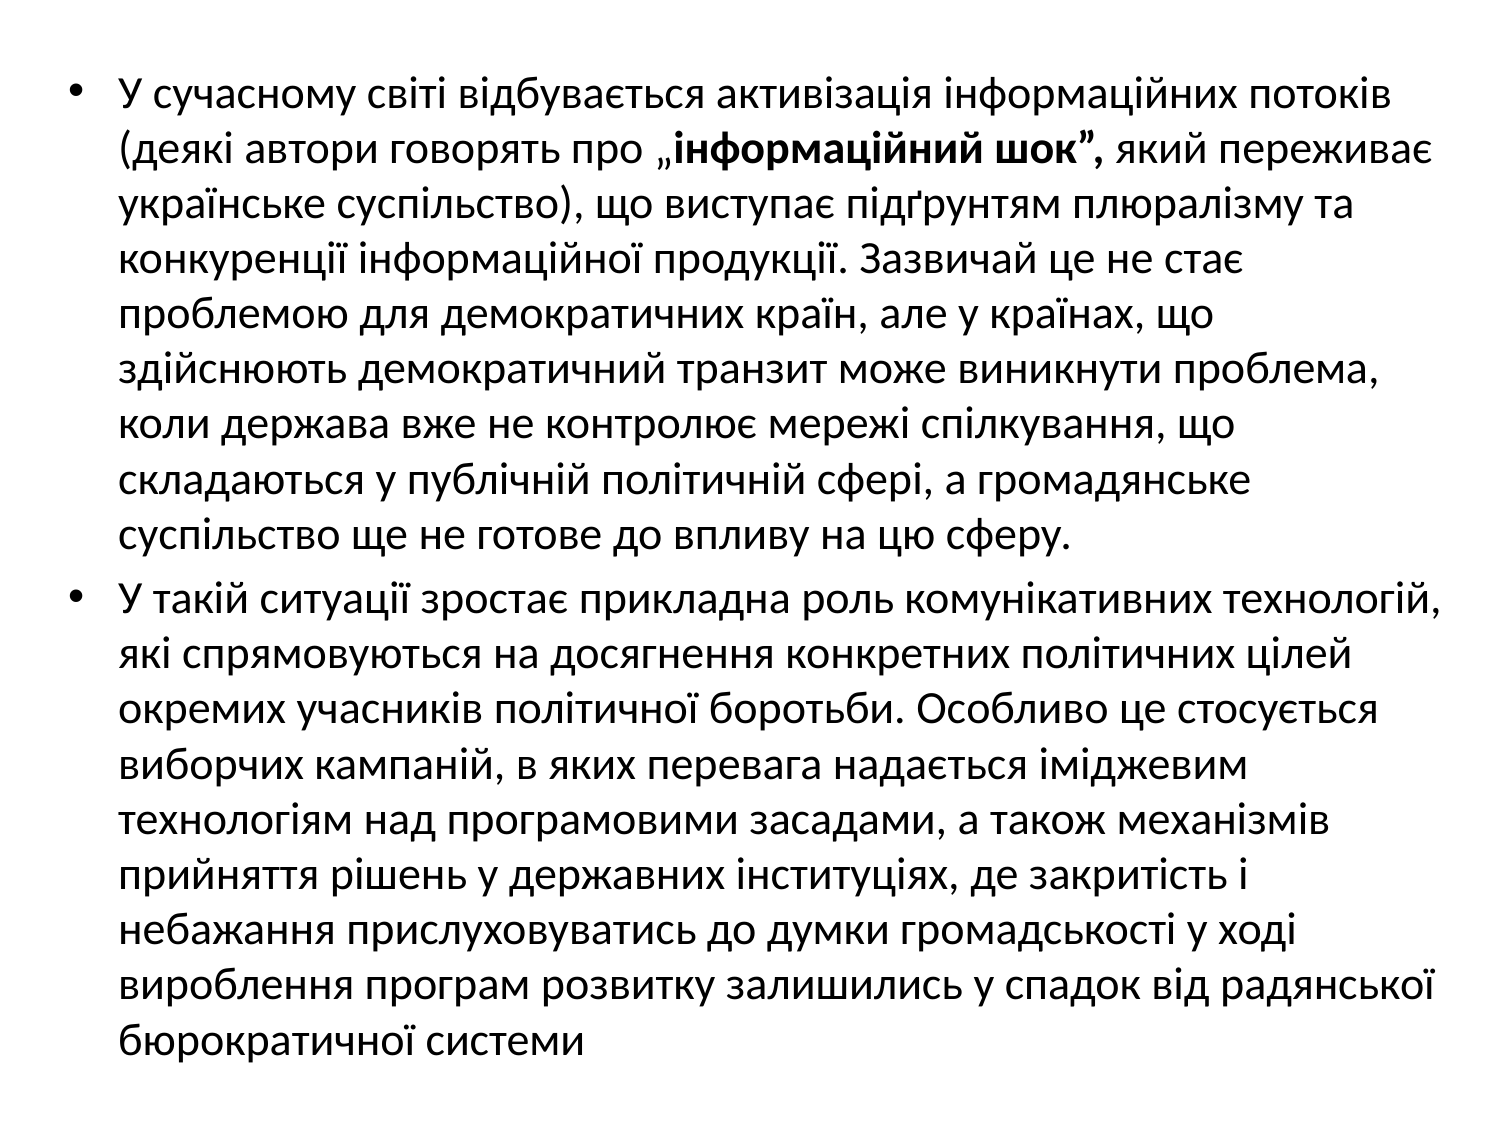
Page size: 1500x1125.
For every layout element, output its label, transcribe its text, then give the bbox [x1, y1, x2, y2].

list У сучасному світі відбувається активізація інформаційних потоків (деякі автори говорять про „інформаційний шок”, який переживає українське суспільство), що виступає підґрунтям плюралізму та конкуренції інформаційної продукції. Зазвичай це не стає проблемою для демократичних країн, але у країнах, що здійснюють демократичний транзит може виникнути проблема, коли держава вже не контролює мережі спілкування, що складаються у публічній політичній сфері, а громадянське суспільство ще не готове до впливу на цю сферу. У такій ситуації зростає прикладна роль комунікативних технологій, які спрямовуються на досягнення конкретних політичних цілей окремих учасників політичної боротьби. Особливо це стосується виборчих кампаній, в яких перевага надається іміджевим технологіям над програмовими засадами, а також механізмів прийняття рішень у державних інституціях, де закритість і небажання прислуховуватись до думки громадськості у ході вироблення програм розвитку залишились у спадок від радянської бюрократичної системи [53, 54, 1459, 1094]
